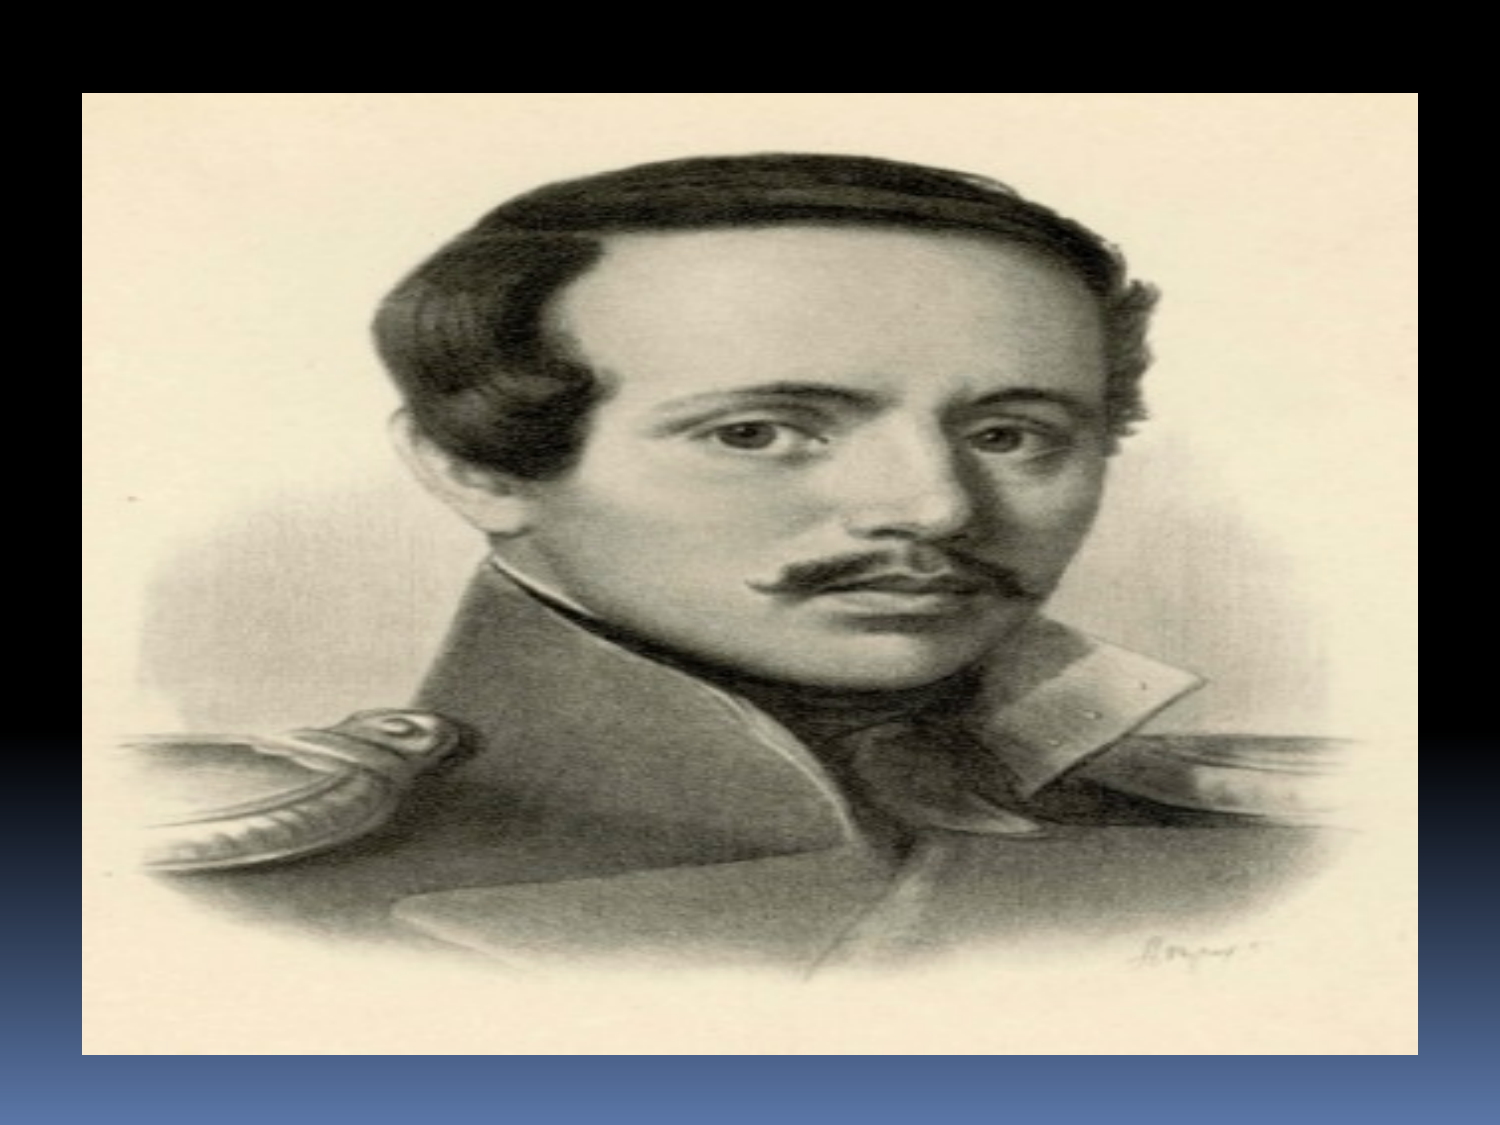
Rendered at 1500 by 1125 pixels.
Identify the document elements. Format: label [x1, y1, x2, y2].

picture [81, 93, 1419, 1056]
